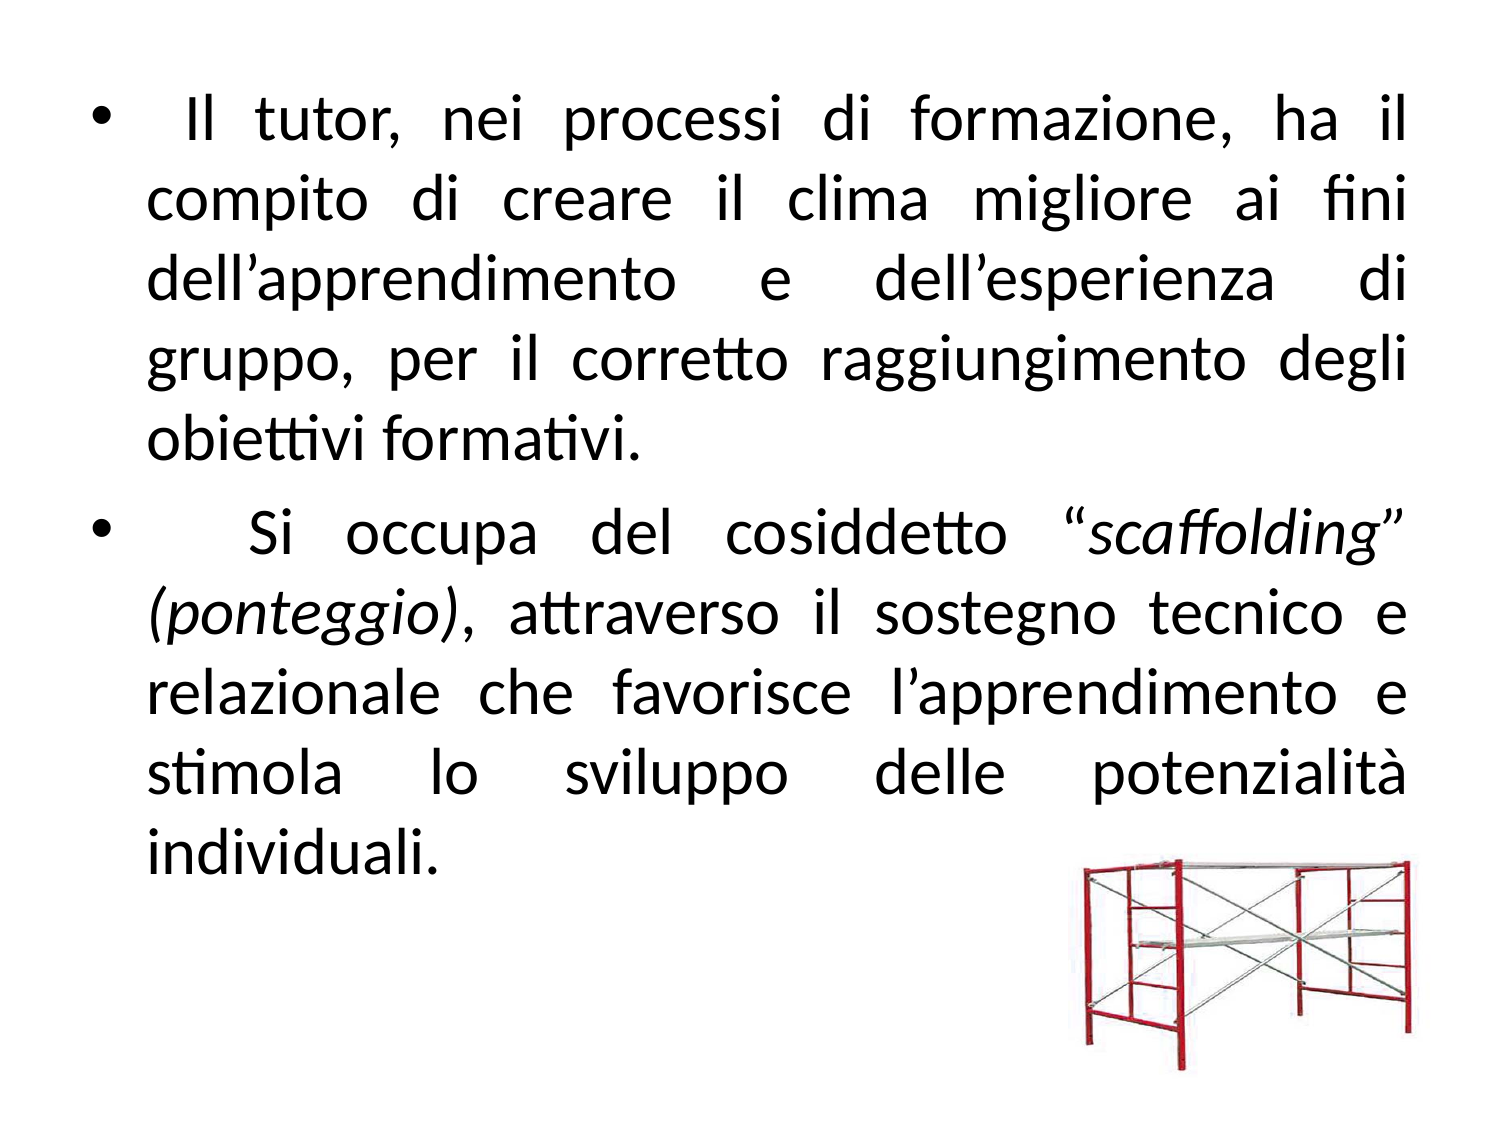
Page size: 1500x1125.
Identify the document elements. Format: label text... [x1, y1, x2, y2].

list Il tutor, nei processi di formazione, ha il compito di creare il clima migliore ai fini dell’apprendimento e dell’esperienza di gruppo, per il corretto raggiungimento degli obiettivi formativi. Si occupa del cosiddetto “scaffolding” (ponteggio), attraverso il sostegno tecnico e relazionale che favorisce l’apprendimento e stimola lo sviluppo delle potenzialità individuali. [75, 66, 1425, 1005]
picture [1068, 833, 1432, 1095]
